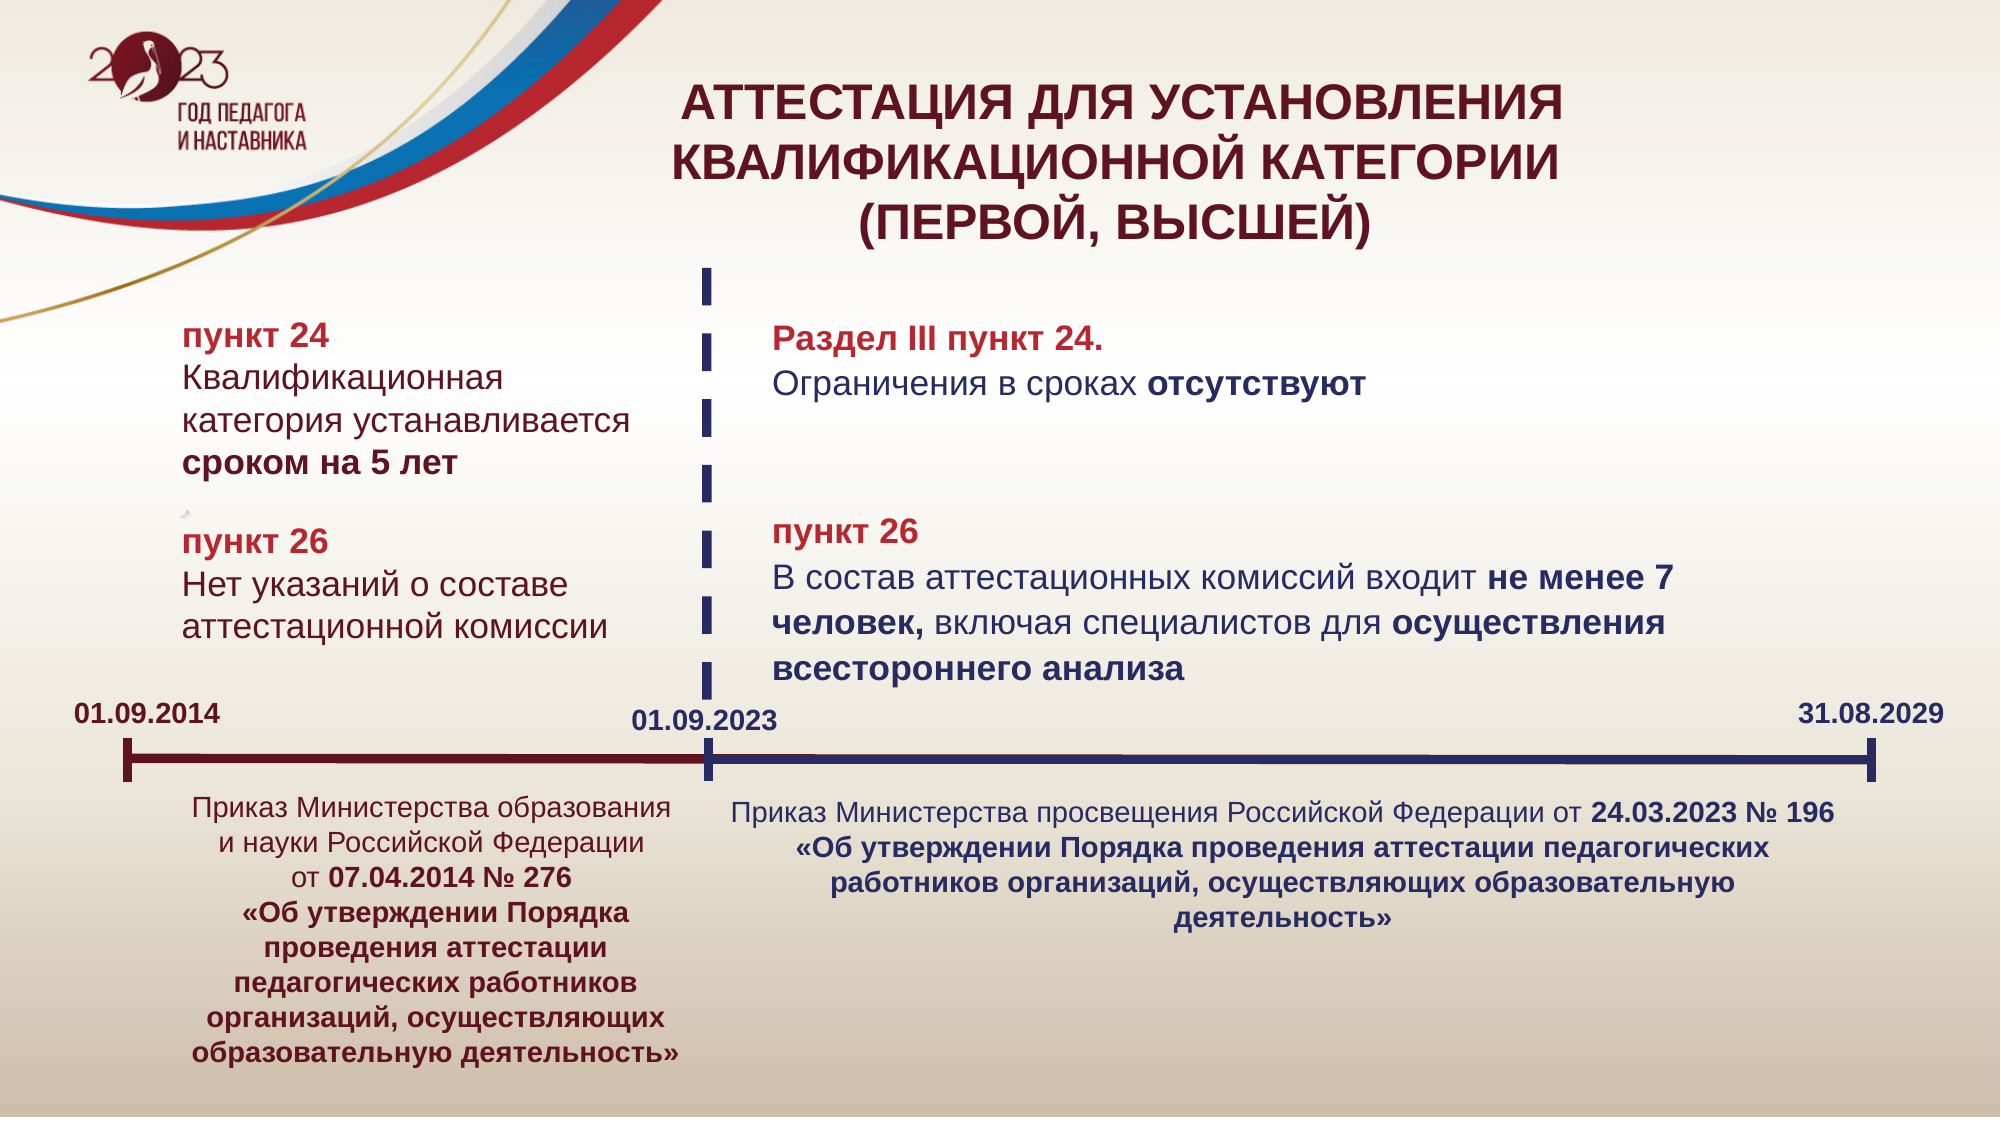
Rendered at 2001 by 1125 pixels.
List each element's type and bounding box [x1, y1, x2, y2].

text_box [58, 687, 1960, 782]
picture [0, 0, 2000, 1117]
